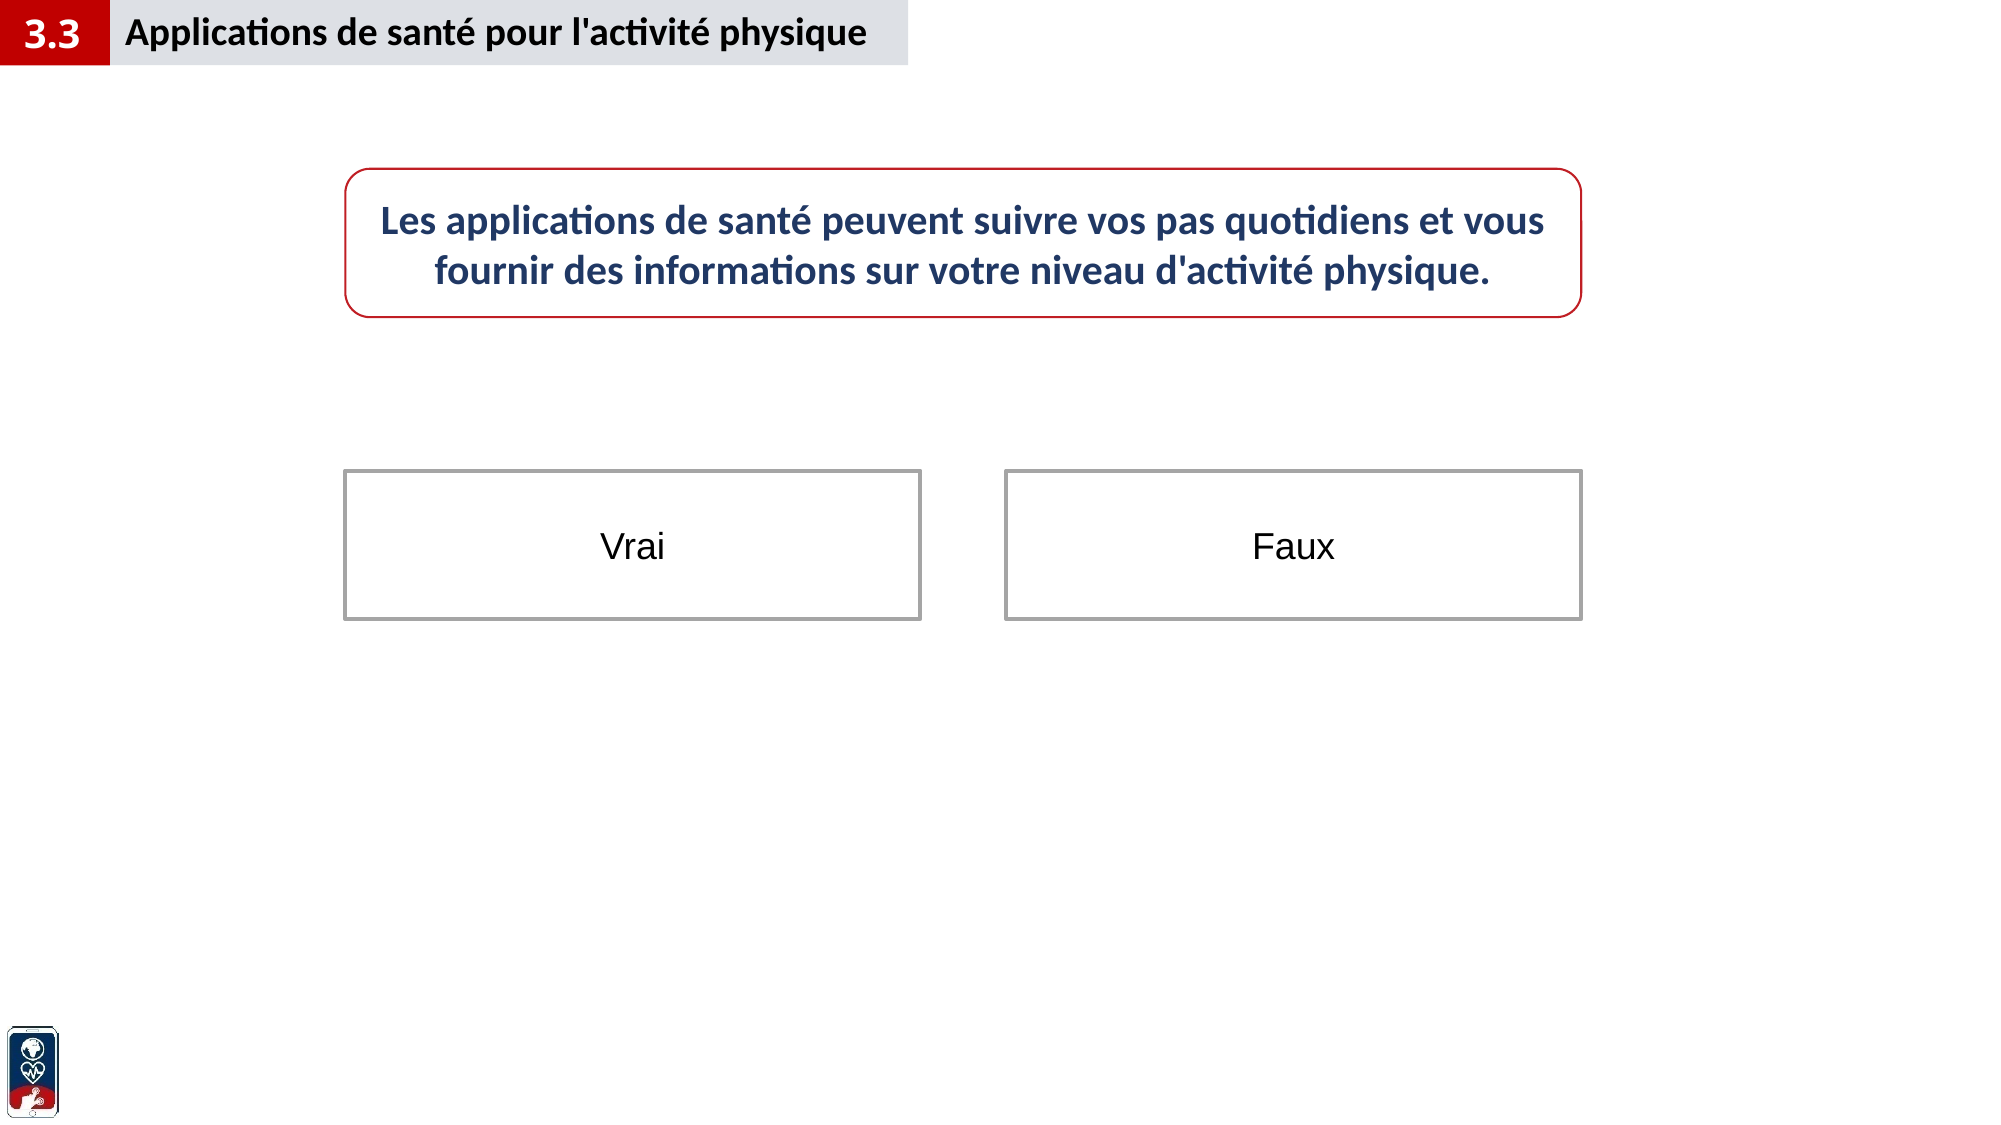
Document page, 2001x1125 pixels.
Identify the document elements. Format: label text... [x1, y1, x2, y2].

text_box Applications de santé pour l'activité physique [110, 0, 909, 66]
text_box Vrai [343, 469, 922, 621]
text_box Faux [1004, 469, 1583, 621]
text_box 3.3 [9, 9, 102, 56]
text_box [0, 0, 110, 66]
text_box Les applications de santé peuvent suivre vos pas quotidiens et vous fournir des informations sur votre niveau d'activité physique. [345, 168, 1582, 318]
picture [7, 1026, 59, 1118]
